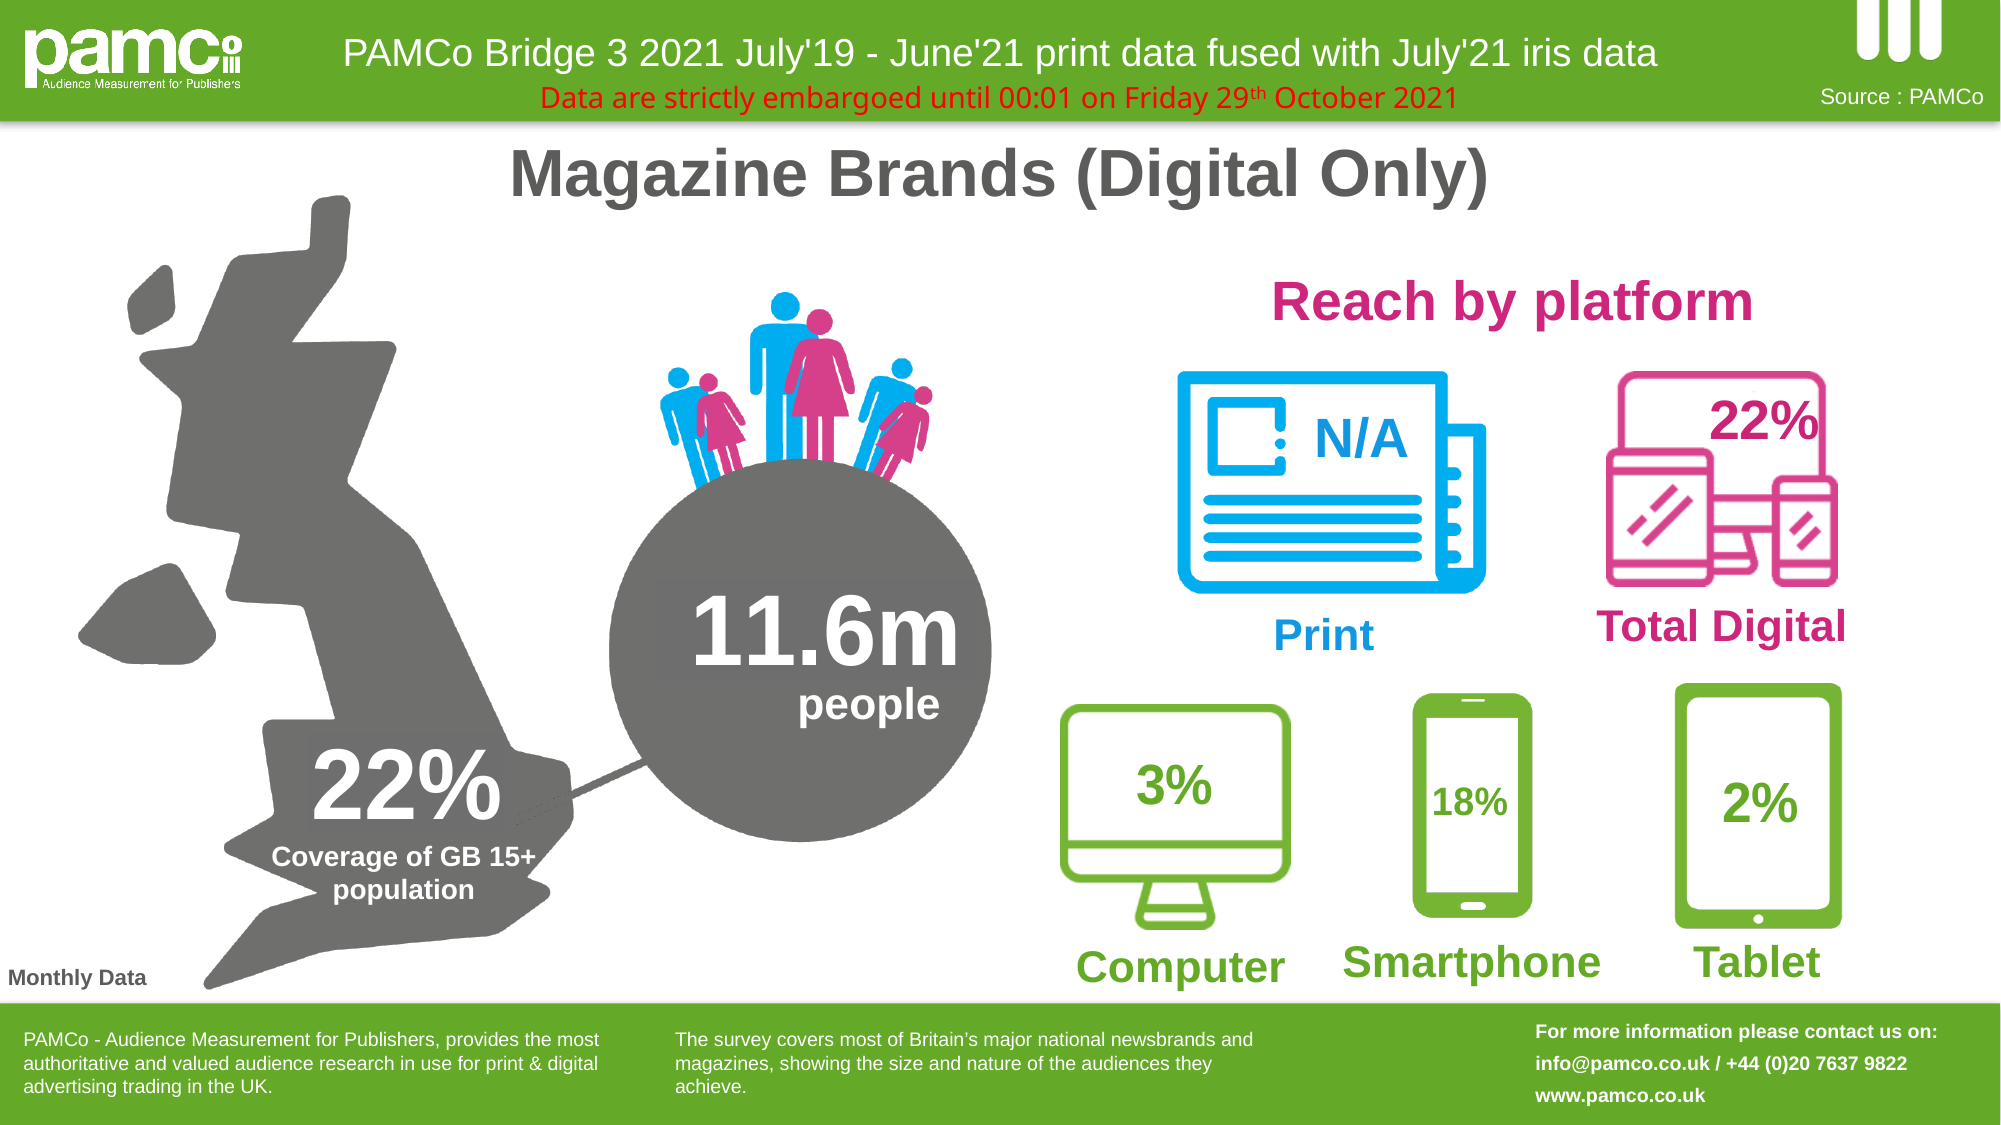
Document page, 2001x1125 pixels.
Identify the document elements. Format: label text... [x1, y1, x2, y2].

picture [1384, 644, 1565, 944]
picture [1282, 624, 1295, 634]
picture [1850, 0, 1944, 108]
picture [1654, 655, 1862, 950]
picture [1142, 326, 1521, 636]
text_box N/A [1283, 394, 1441, 477]
picture [23, 26, 243, 90]
text_box Magazine Brands (Digital Only) [0, 122, 2000, 218]
picture [1060, 704, 1291, 930]
picture [55, 218, 1011, 1017]
picture [1606, 371, 1838, 587]
picture [1341, 631, 1350, 636]
